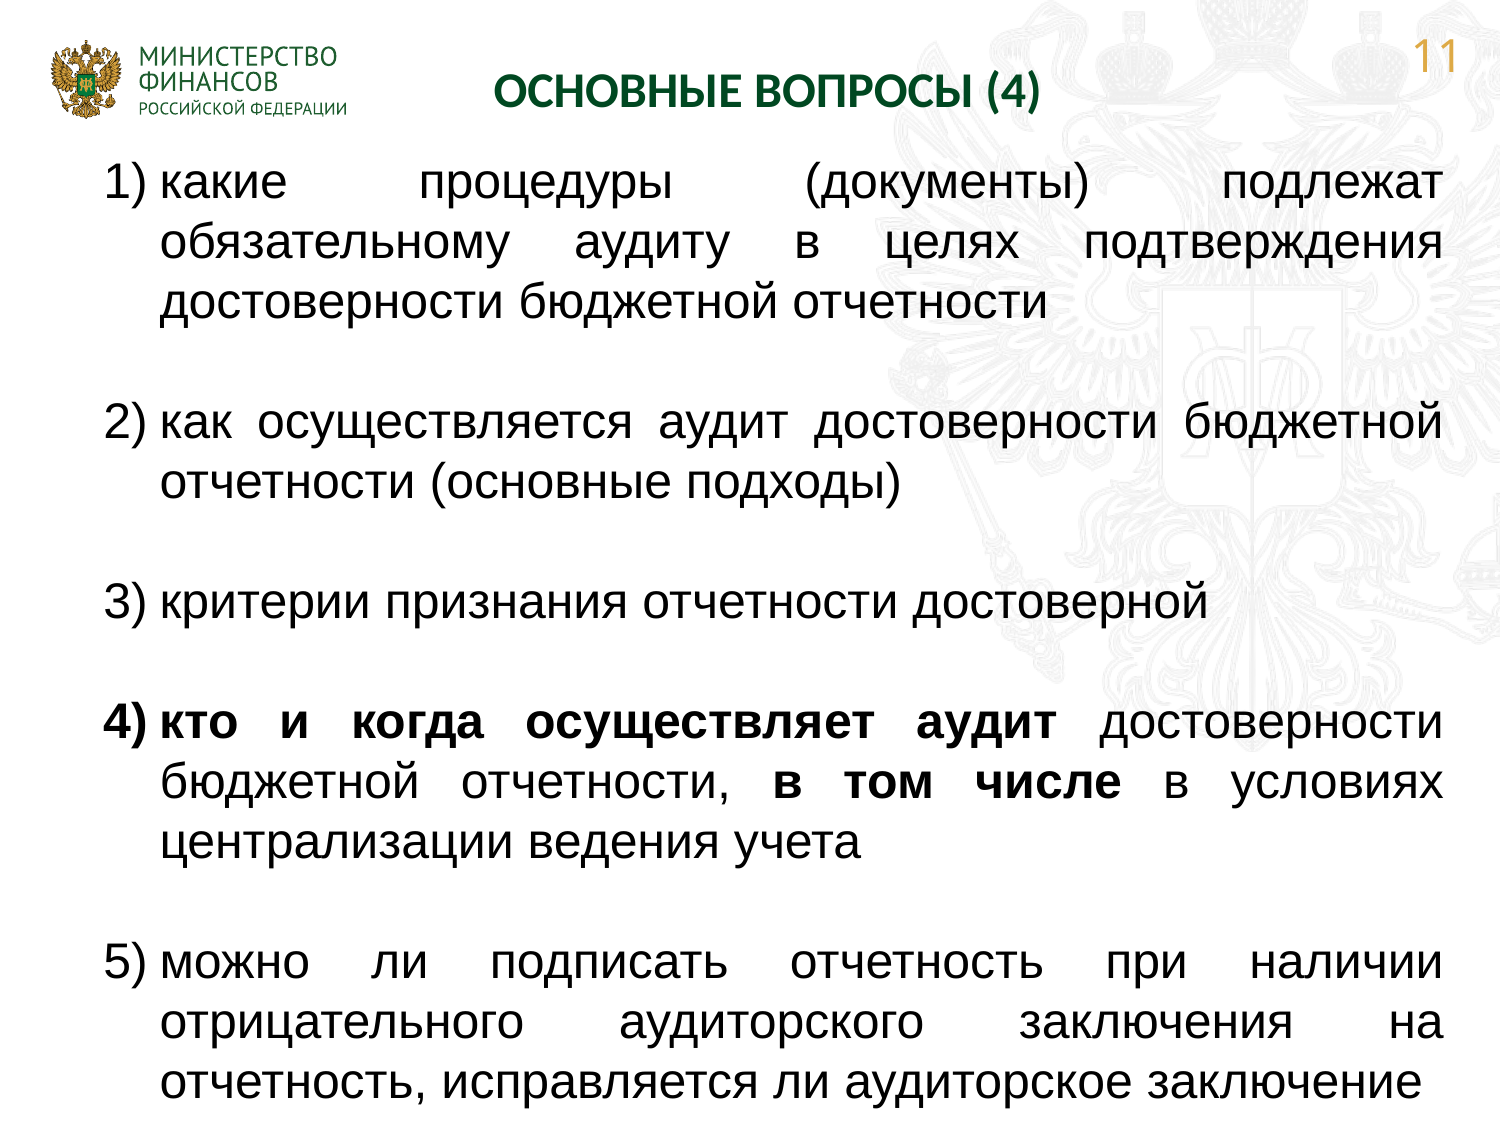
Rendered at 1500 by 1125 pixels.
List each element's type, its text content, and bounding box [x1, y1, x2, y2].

table_header ОСНОВНЫЕ ВОПРОСЫ (4) [57, 62, 1478, 127]
text_box 11 [1128, 19, 1478, 79]
text_box какие процедуры (документы) подлежат обязательному аудиту в целях подтверждения достоверности бюджетной отчетности как осуществляется аудит достоверности бюджетной отчетности (основные подходы) критерии признания отчетности достоверной кто и когда осуществляет аудит достоверности бюджетной отчетности, в том числе в условиях централизации ведения учета можно ли подписать отчетность при наличии отрицательного аудиторского заключения на отчетность, исправляется ли аудиторское заключение [88, 141, 1459, 1125]
